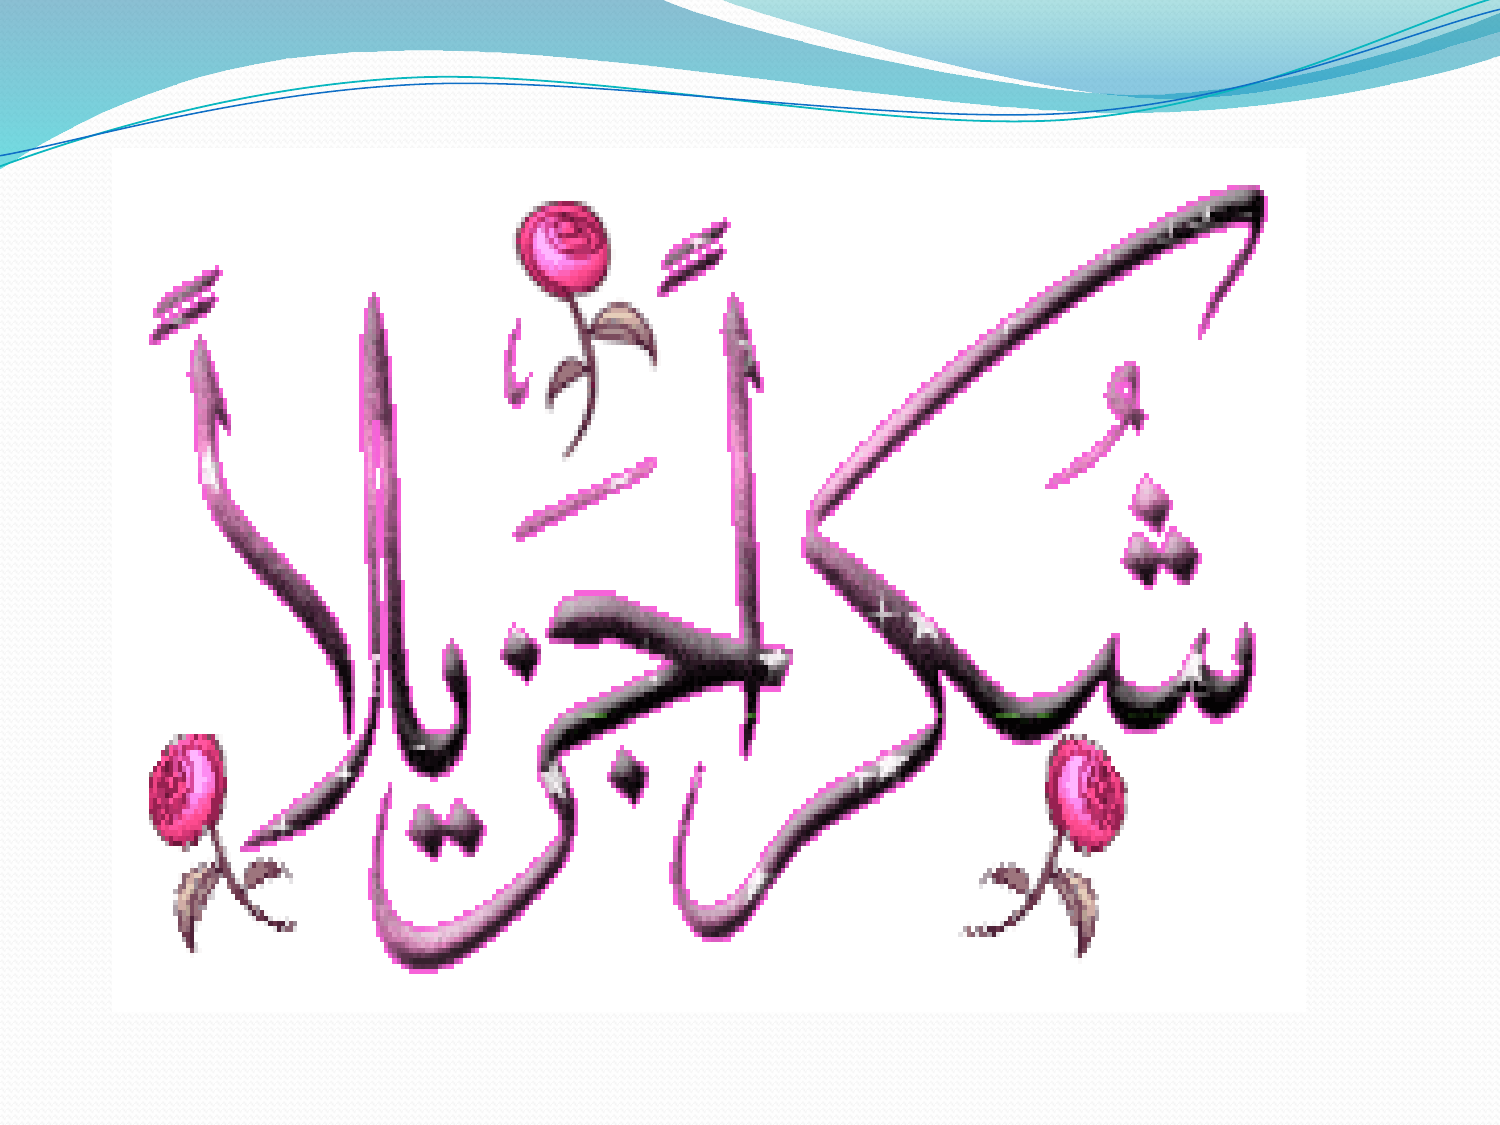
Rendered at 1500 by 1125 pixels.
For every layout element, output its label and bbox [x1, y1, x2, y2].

list [111, 148, 1306, 1012]
